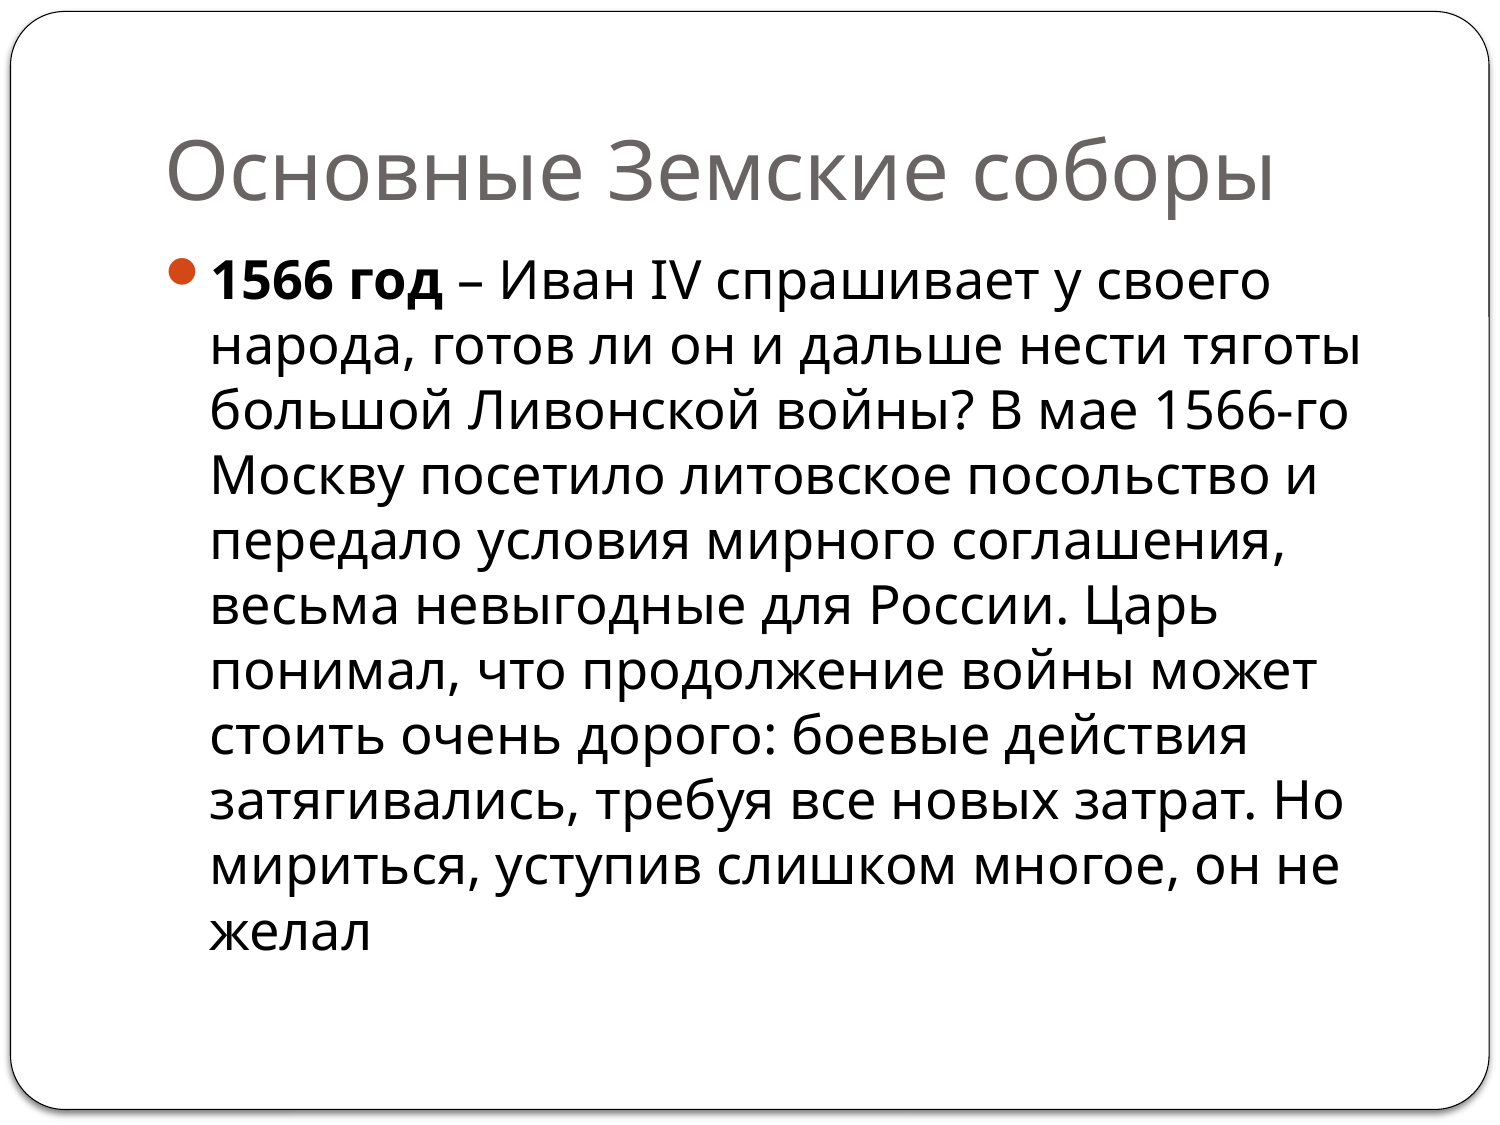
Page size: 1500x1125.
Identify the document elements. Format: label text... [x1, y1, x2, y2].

list 1566 год – Иван IV спрашивает у своего народа, готов ли он и дальше нести тяготы большой Ливонской войны? В мае 1566-го Москву посетило литовское посольство и передало условия мирного соглашения, весьма невыгодные для России. Царь понимал, что продолжение войны может стоить очень дорого: боевые действия затягивались, требуя все новых затрат. Но мириться, уступив слишком многое, он не желал [150, 237, 1425, 988]
title Основные Земские соборы [150, 45, 1425, 233]
